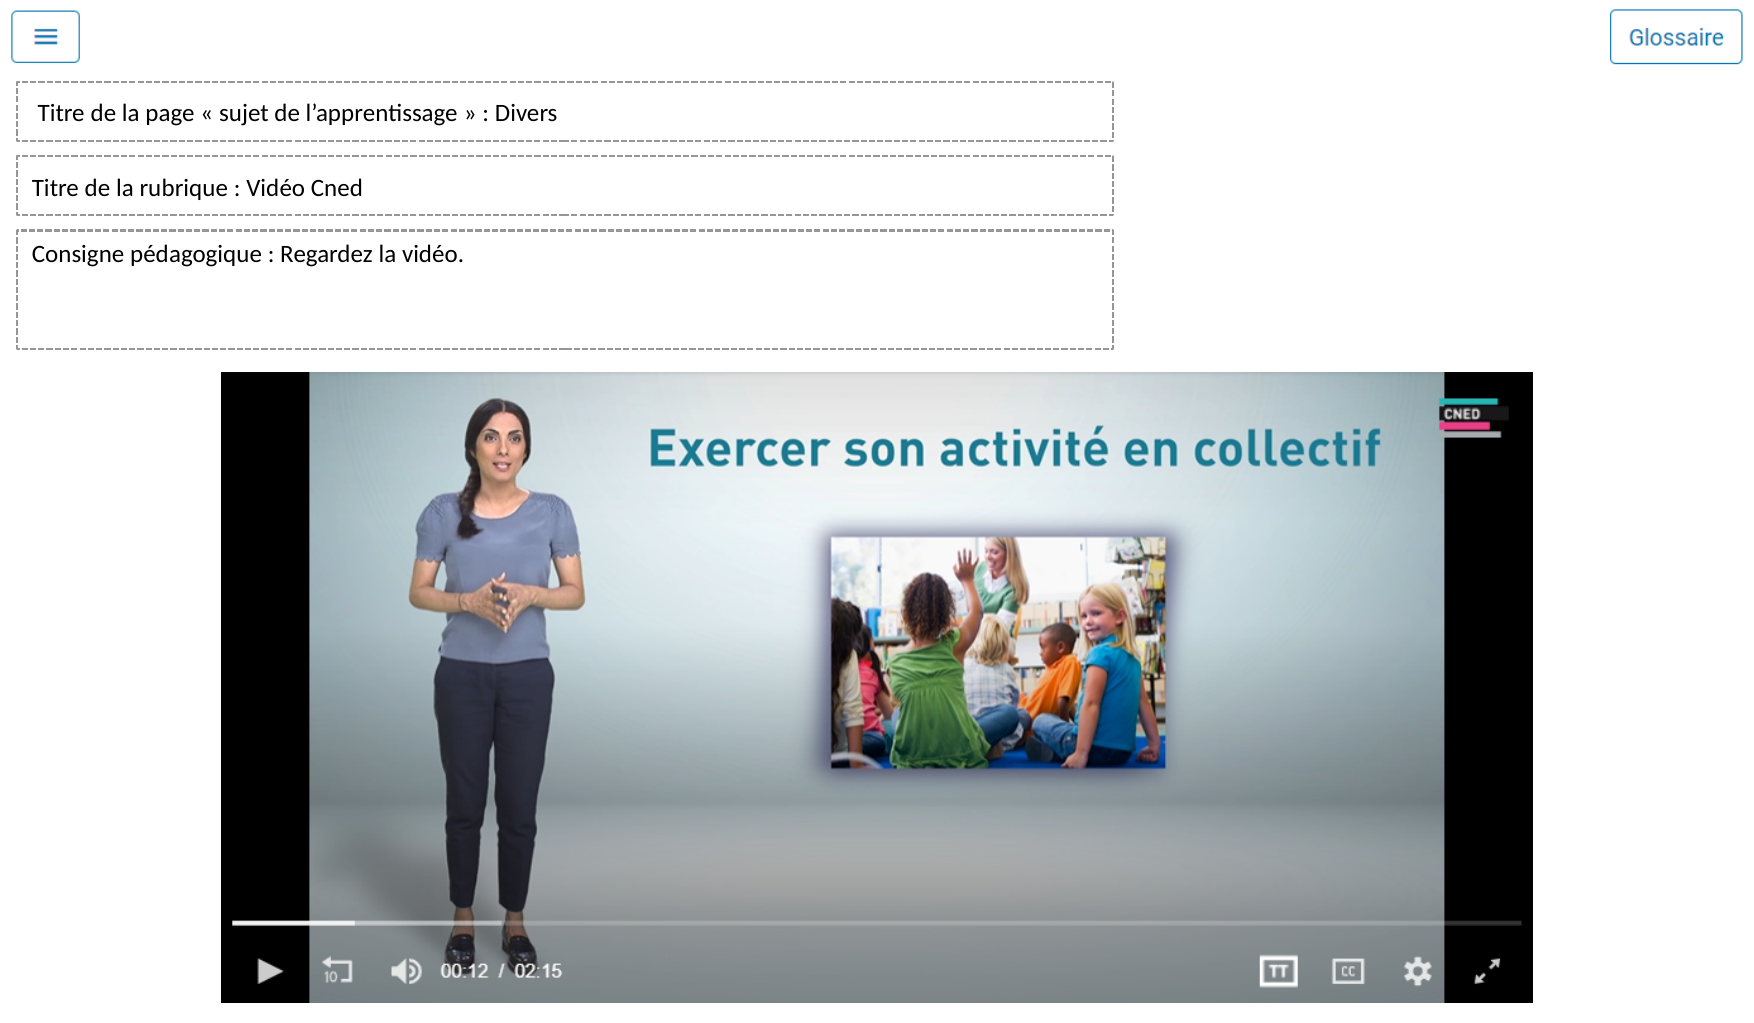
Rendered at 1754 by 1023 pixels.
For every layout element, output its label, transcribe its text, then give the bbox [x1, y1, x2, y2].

text_box Titre de la page « sujet de l’apprentissage » : Divers [17, 82, 1114, 142]
text_box Consigne pédagogique : Regardez la vidéo. [17, 230, 1114, 349]
picture [0, 0, 97, 70]
text_box Titre de la rubrique : Vidéo Cned [17, 156, 1114, 216]
picture [221, 372, 1533, 1004]
picture [1595, 0, 1754, 70]
